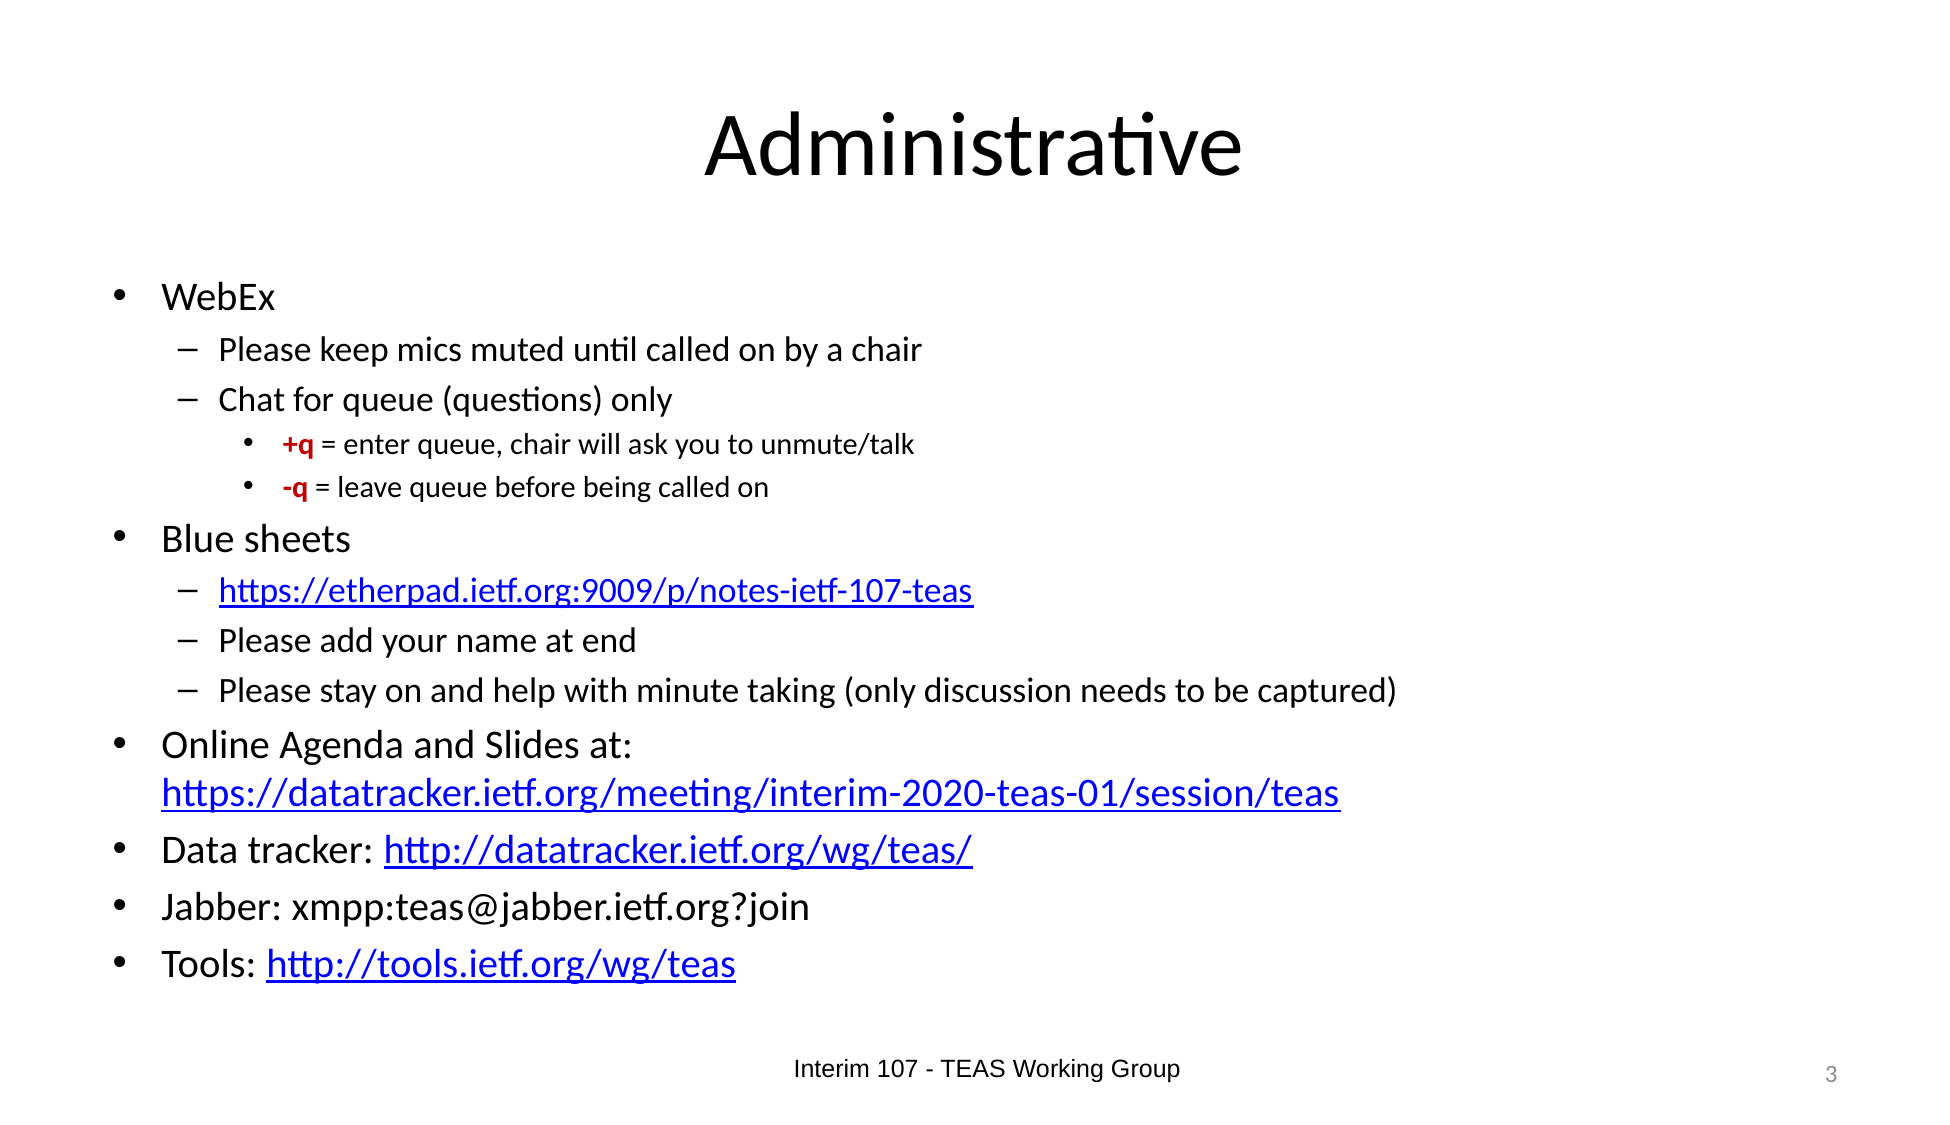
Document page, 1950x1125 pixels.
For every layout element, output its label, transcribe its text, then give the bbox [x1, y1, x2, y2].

title Administrative [97, 45, 1853, 233]
list WebEx Please keep mics muted until called on by a chair Chat for queue (questions) only +q = enter queue, chair will ask you to unmute/talk -q = leave queue before being called on Blue sheets https://etherpad.ietf.org:9009/p/notes-ietf-107-teas Please add your name at end Please stay on and help with minute taking (only discussion needs to be captured) Online Agenda and Slides at: https://datatracker.ietf.org/meeting/interim-2020-teas-01/session/teas Data tracker: http://datatracker.ietf.org/wg/teas/ Jabber: xmpp:teas@jabber.ietf.org?join Tools: http://tools.ietf.org/wg/teas [97, 262, 1853, 1005]
footer Interim 107 - TEAS Working Group [750, 1037, 1225, 1098]
slide_number 3 [1397, 1042, 1853, 1103]
